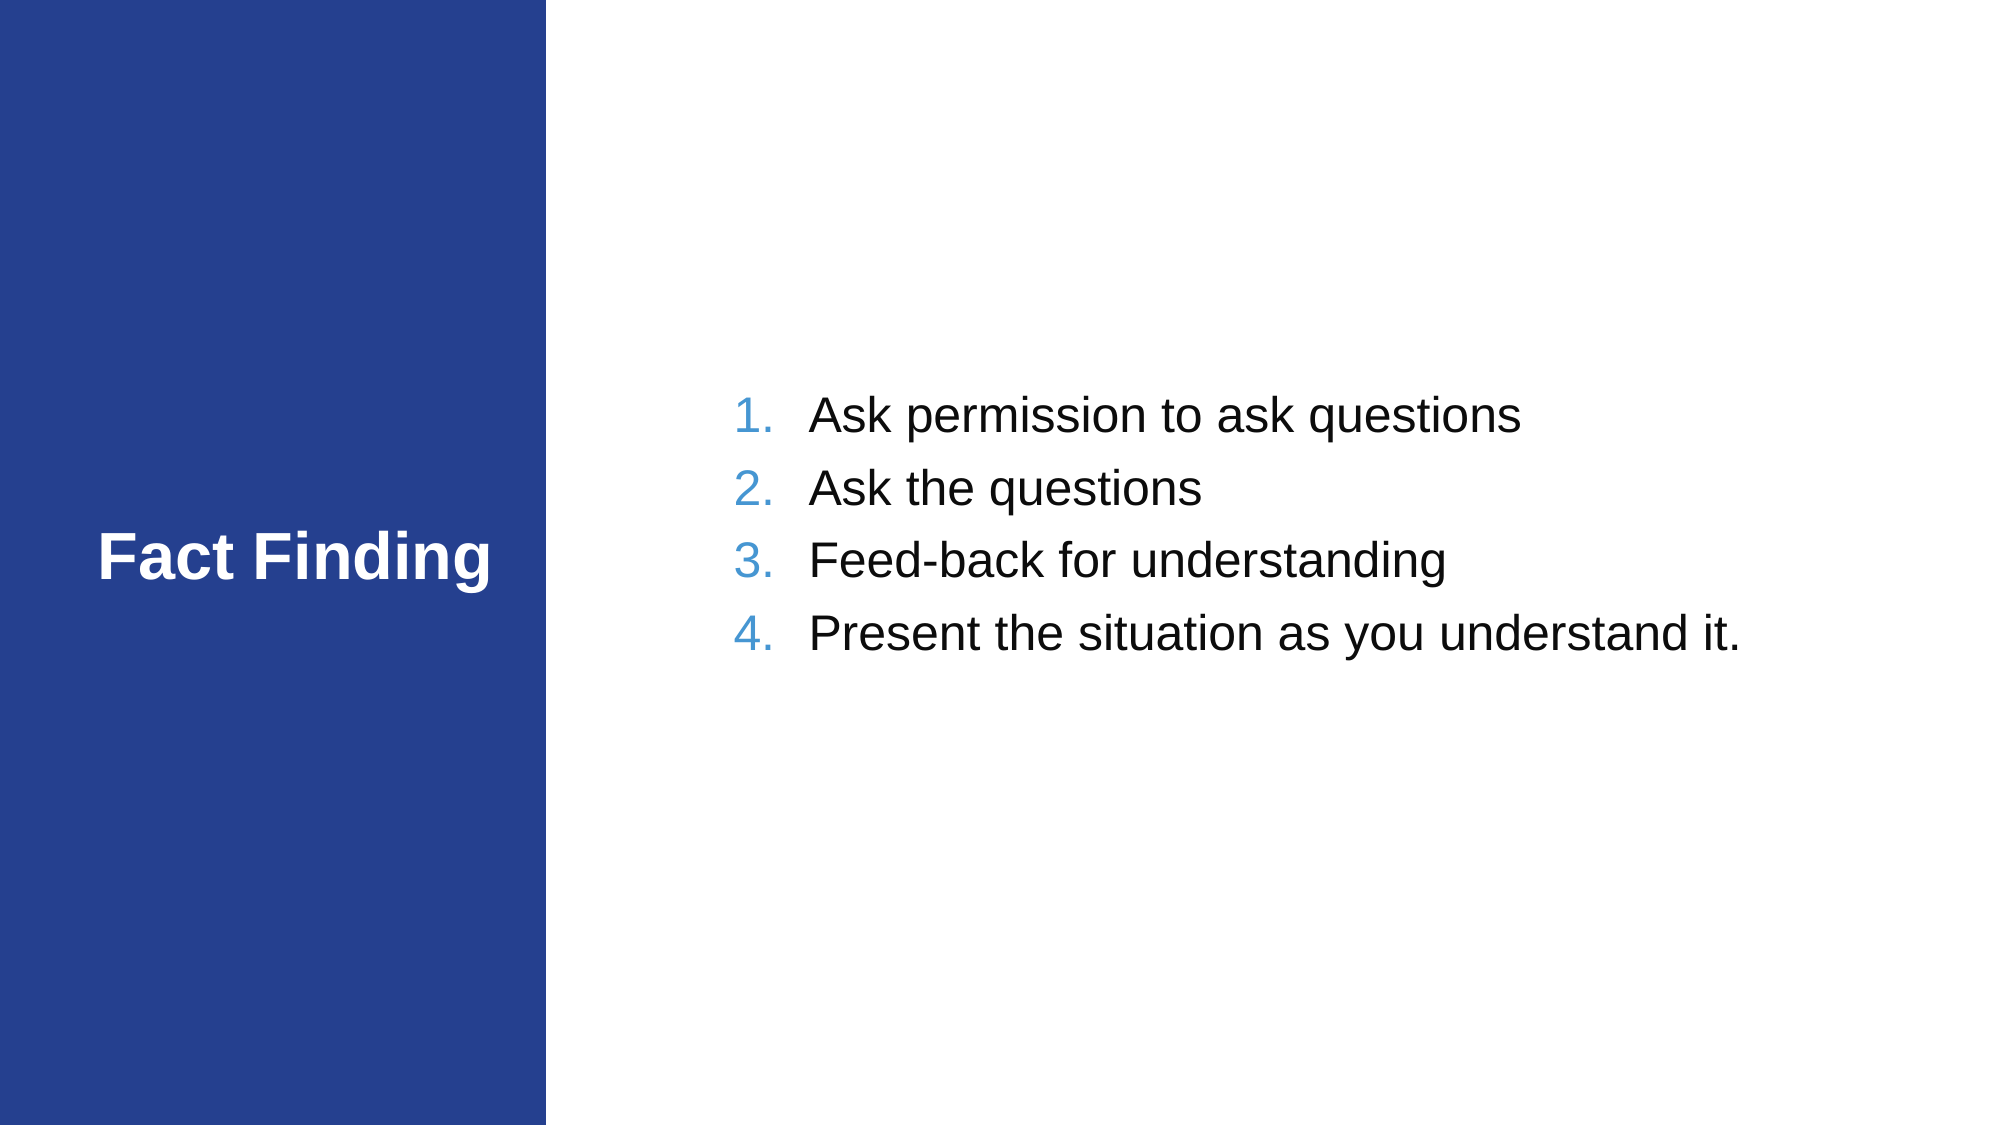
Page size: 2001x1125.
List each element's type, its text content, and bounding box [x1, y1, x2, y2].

title Fact Finding [37, 448, 509, 667]
list Ask permission to ask questions Ask the questions Feed-back for understanding Present the situation as you understand it. [701, 107, 1866, 1009]
